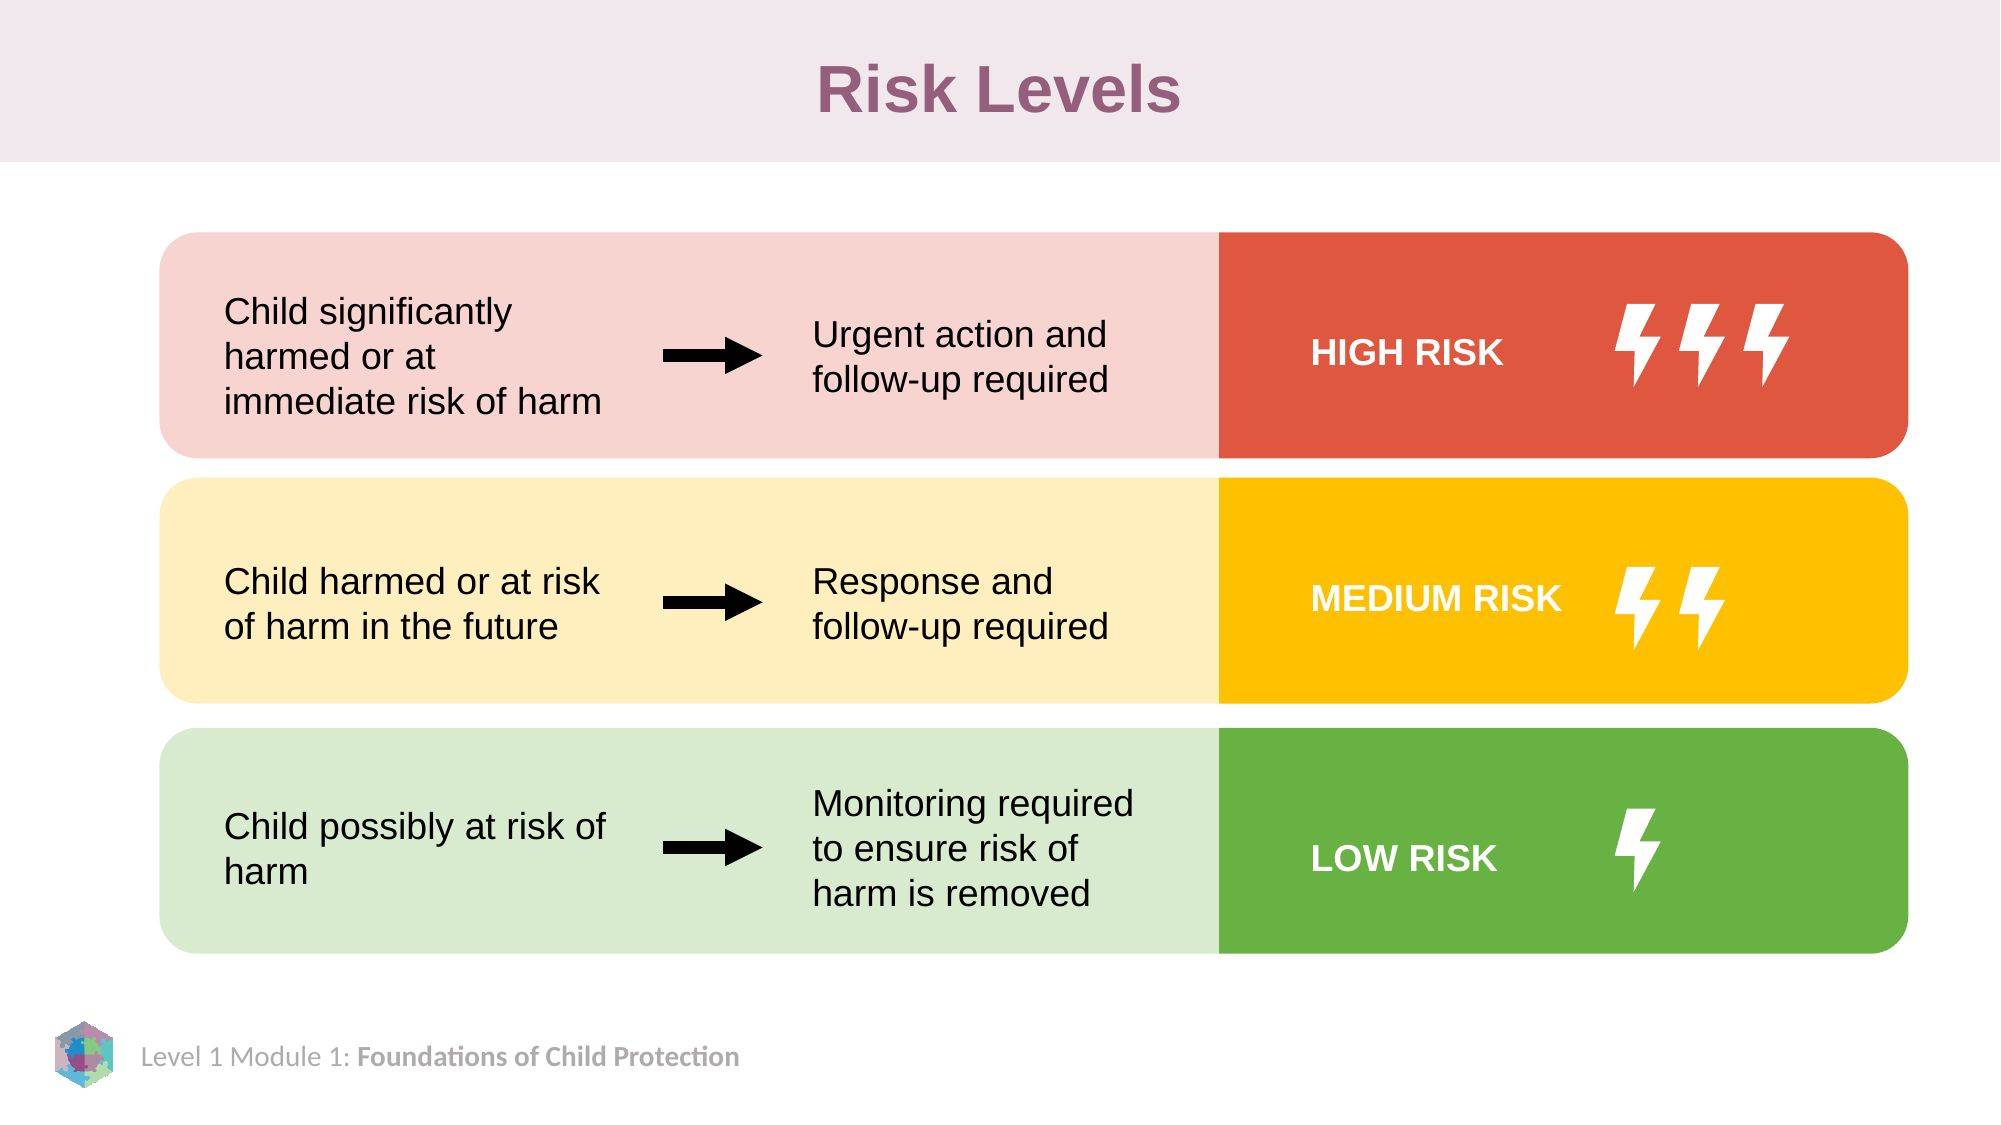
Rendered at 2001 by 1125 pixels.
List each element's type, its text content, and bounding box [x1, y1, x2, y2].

text_box [0, 0, 2000, 163]
text_box [158, 231, 1218, 460]
text_box LOW RISK [1295, 826, 1600, 887]
text_box [1613, 807, 1663, 893]
text_box [1613, 302, 1663, 388]
text_box HIGH RISK [1295, 320, 1536, 381]
text_box Child significantly harmed or at immediate risk of harm [208, 279, 624, 430]
text_box [1218, 231, 1910, 460]
text_box Child harmed or at risk of harm in the future [208, 549, 624, 655]
text_box Response and follow-up required [797, 549, 1158, 655]
text_box [1613, 565, 1663, 651]
text_box [1677, 302, 1727, 388]
text_box [1677, 565, 1727, 651]
text_box MEDIUM RISK [1295, 566, 1600, 627]
text_box [1218, 726, 1910, 955]
text_box [158, 726, 1218, 955]
text_box [1741, 302, 1792, 388]
picture [55, 1021, 113, 1088]
text_box Urgent action and follow-up required [797, 302, 1158, 408]
text_box [1218, 476, 1910, 705]
title Risk Levels [137, 19, 1863, 163]
text_box [158, 476, 1218, 705]
text_box Child possibly at risk of harm [208, 794, 624, 900]
text_box Monitoring required to ensure risk of harm is removed [797, 771, 1158, 922]
